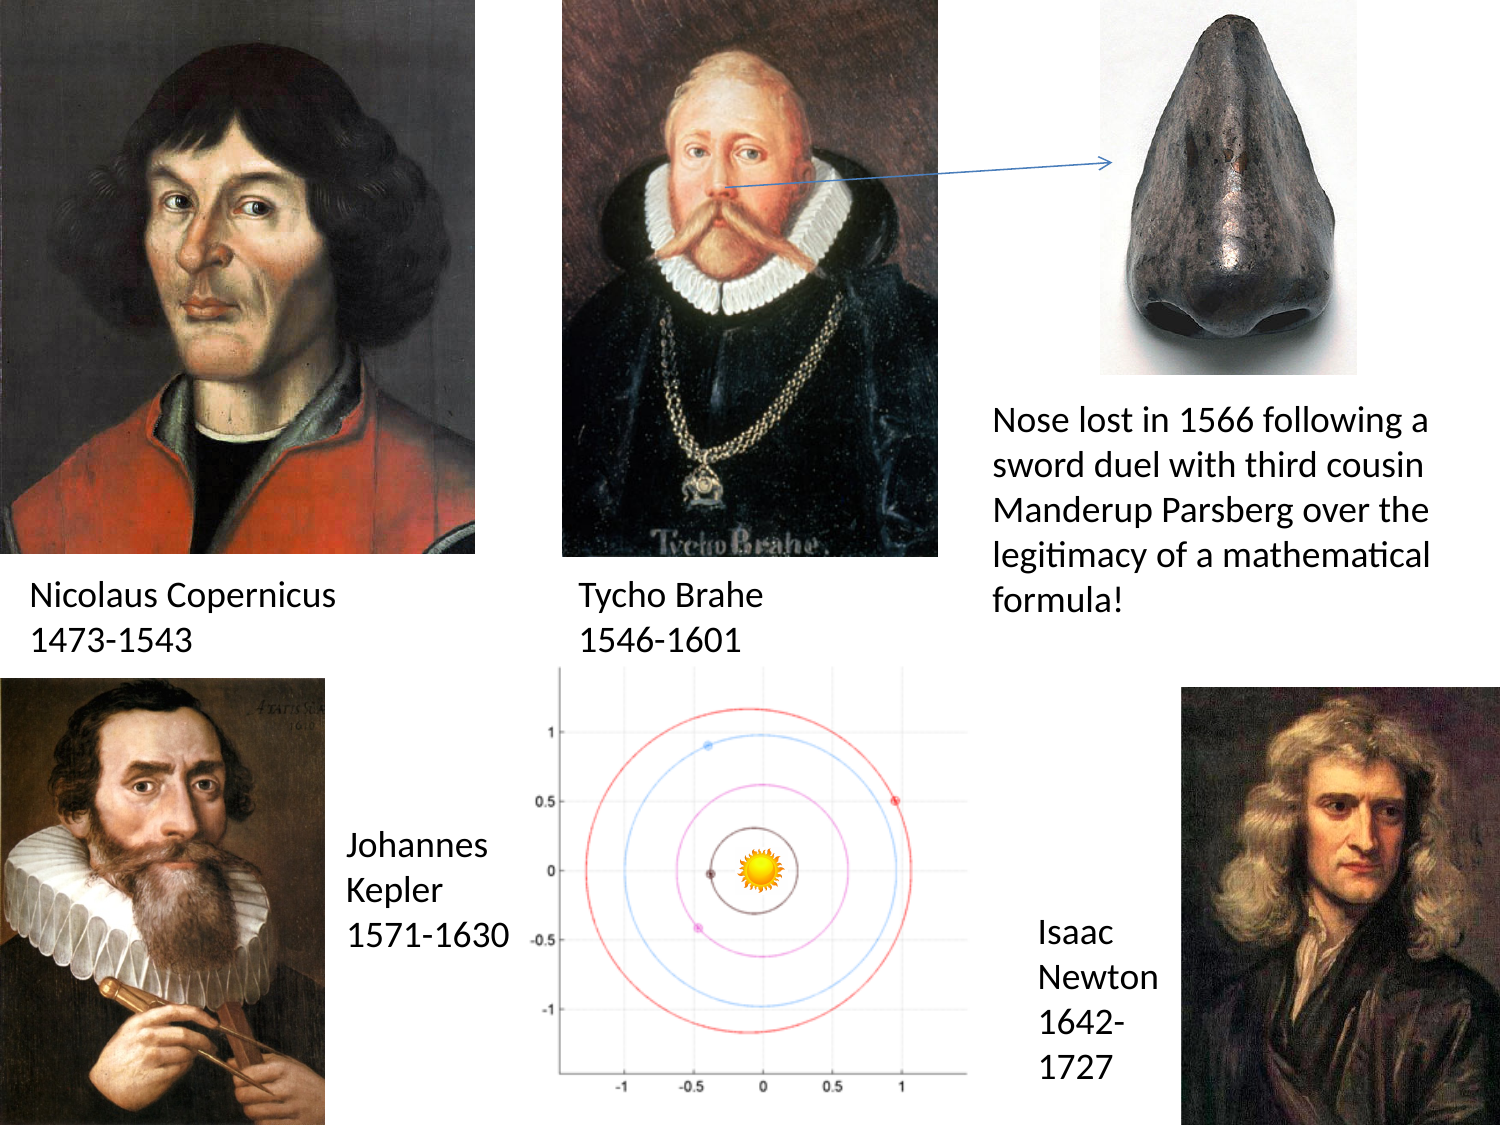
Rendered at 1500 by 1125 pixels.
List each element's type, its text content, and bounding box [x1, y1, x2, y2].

picture [524, 662, 974, 1098]
picture [0, 0, 476, 554]
text_box Isaac Newton 1642-1727 [1022, 899, 1176, 1095]
text_box Nicolaus Copernicus 1473-1543 [14, 563, 352, 668]
text_box Johannes Kepler 1571-1630 [331, 812, 519, 963]
picture [1099, 0, 1358, 376]
text_box Nose lost in 1566 following a sword duel with third cousin Manderup Parsberg over the legitimacy of a mathematical formula! [977, 387, 1500, 628]
picture [562, 0, 938, 558]
picture [0, 678, 326, 1125]
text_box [724, 162, 1113, 188]
picture [1181, 687, 1500, 1125]
text_box Tycho Brahe 1546-1601 [563, 564, 780, 660]
